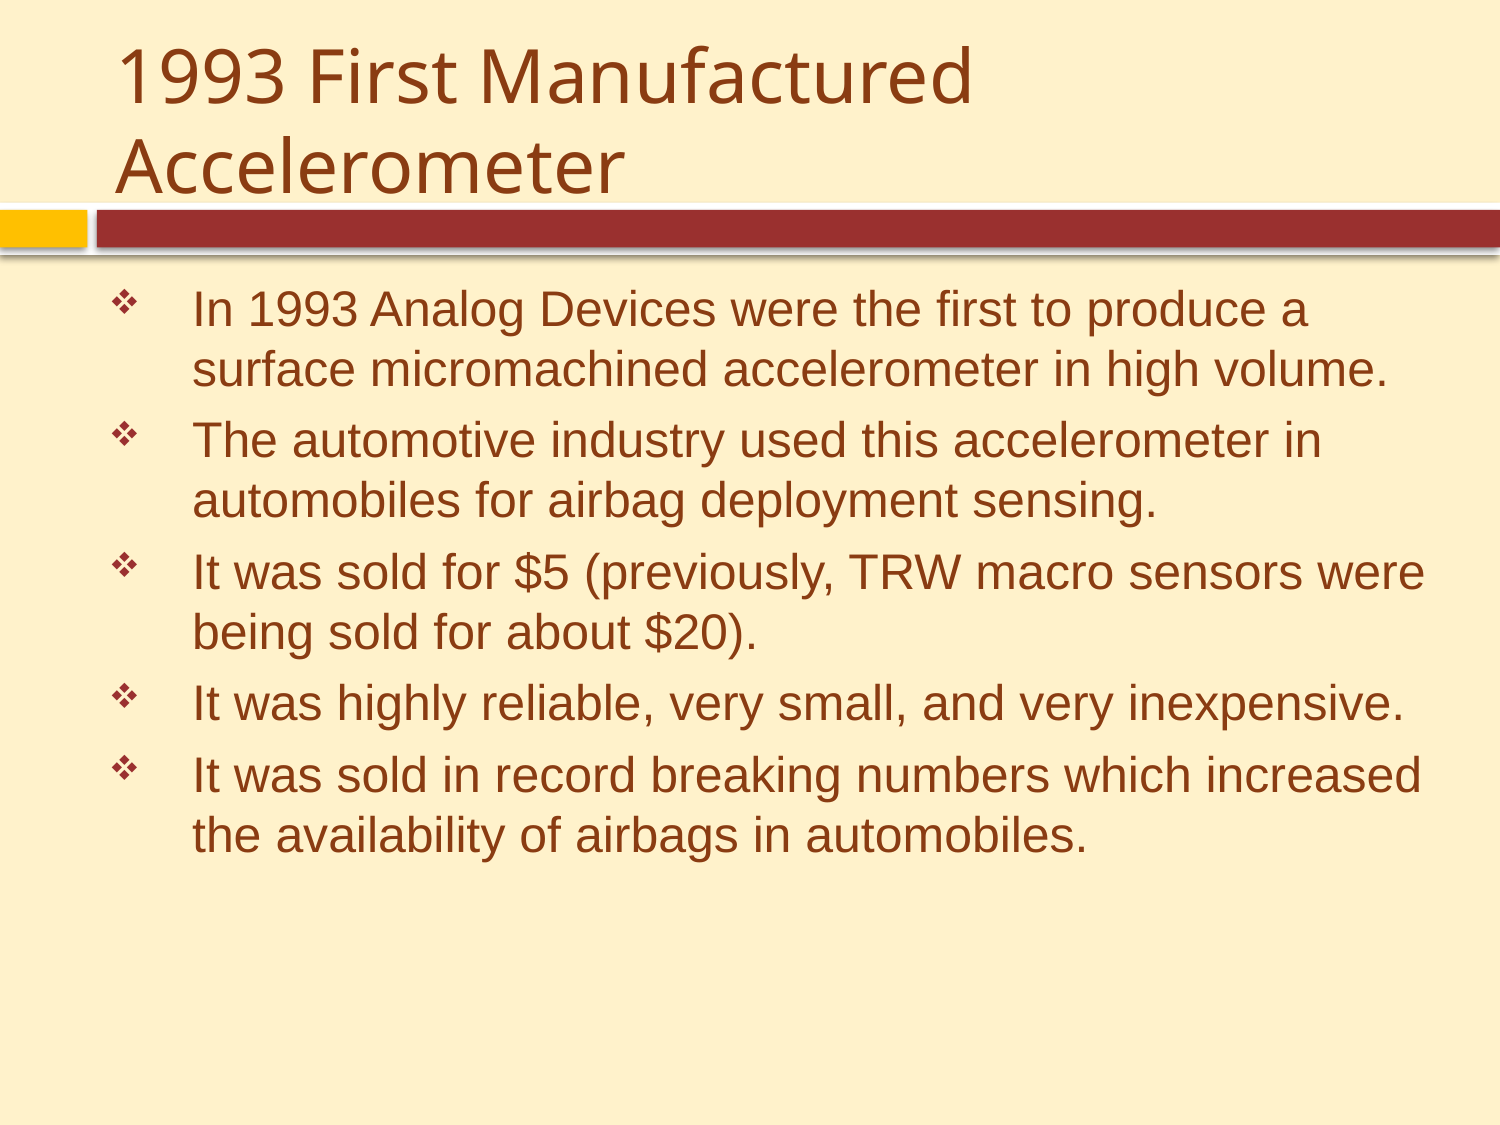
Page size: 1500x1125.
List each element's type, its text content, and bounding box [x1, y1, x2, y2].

list In 1993 Analog Devices were the first to produce a surface micromachined accelerometer in high volume. The automotive industry used this accelerometer in automobiles for airbag deployment sensing. It was sold for $5 (previously, TRW macro sensors were being sold for about $20). It was highly reliable, very small, and very inexpensive. It was sold in record breaking numbers which increased the availability of airbags in automobiles. [93, 268, 1468, 1007]
title 1993 First Manufactured Accelerometer [100, 37, 1438, 200]
